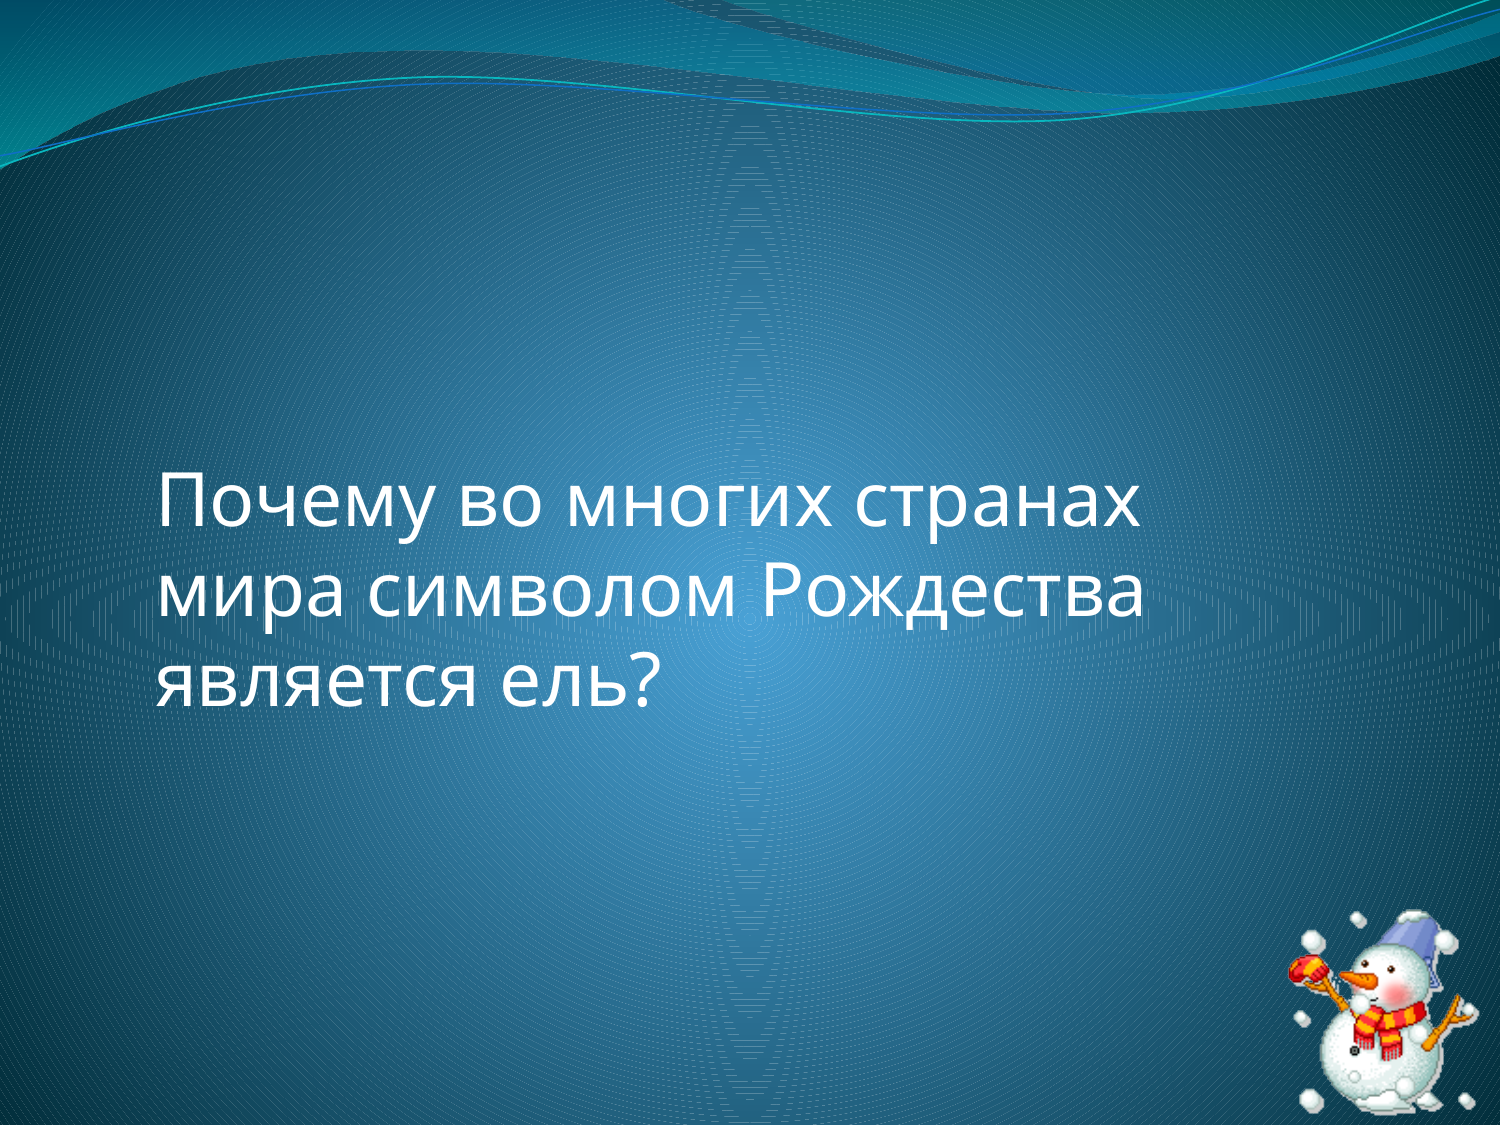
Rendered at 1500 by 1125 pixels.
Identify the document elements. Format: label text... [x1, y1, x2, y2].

list Почему во многих странах мира символом Рождества является ель? [147, 443, 1317, 692]
picture [1257, 882, 1500, 1125]
